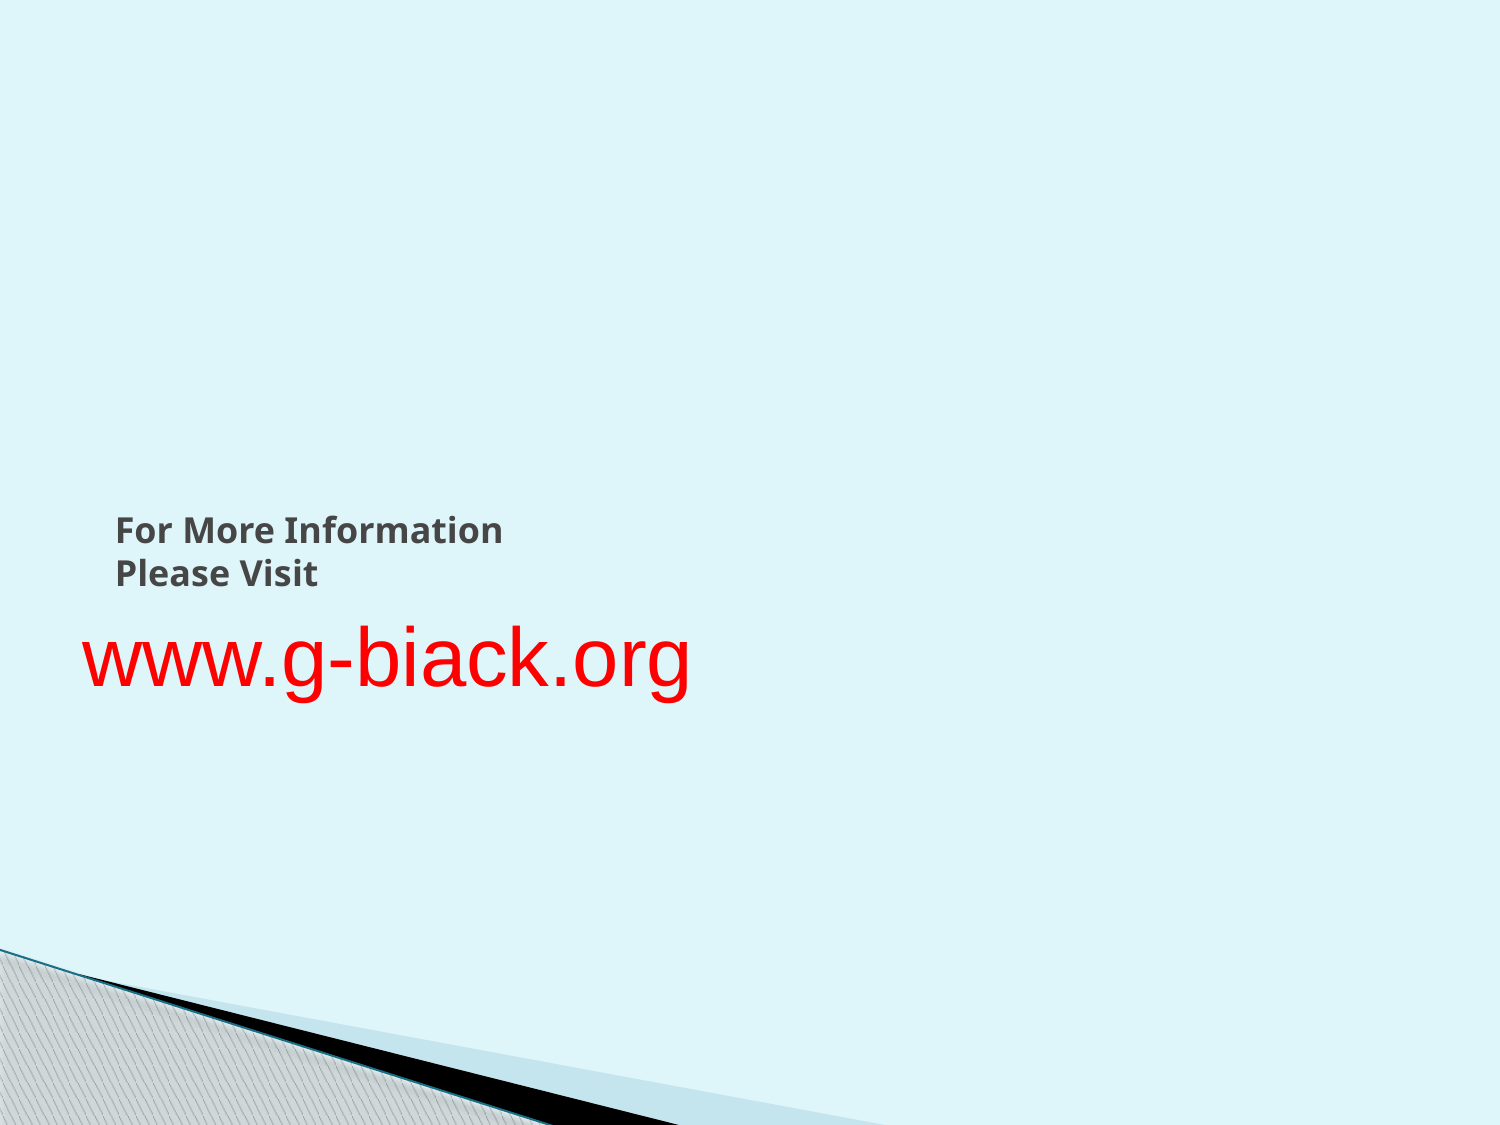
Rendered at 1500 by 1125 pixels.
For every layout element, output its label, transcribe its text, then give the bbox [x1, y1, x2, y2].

list www.g-biack.org [50, 487, 1500, 1125]
title For More Information Please Visit [99, 500, 1375, 688]
